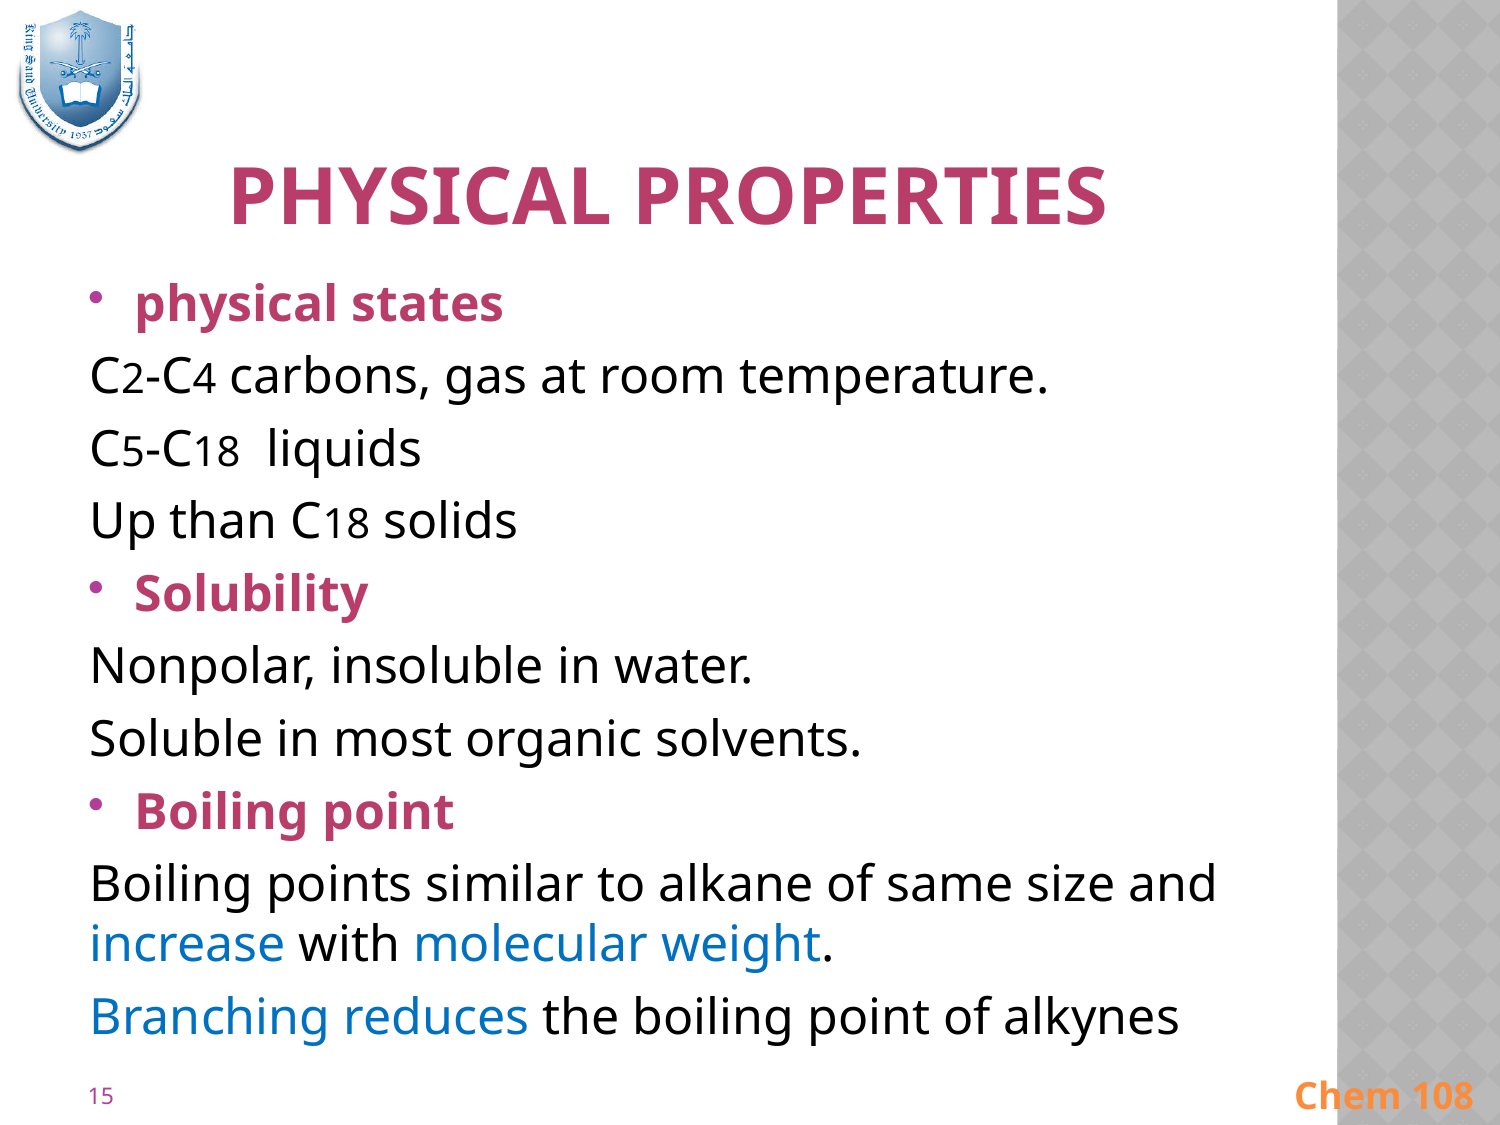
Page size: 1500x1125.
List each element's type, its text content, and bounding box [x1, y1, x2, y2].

title Physical Properties [75, 52, 1263, 240]
picture [0, 0, 159, 160]
slide_number 15 [17, 1075, 115, 1113]
list physical states C2-C4 carbons, gas at room temperature. C5-C18 liquids Up than C18 solids Solubility Nonpolar, insoluble in water. Soluble in most organic solvents. Boiling point Boiling points similar to alkane of same size and increase with molecular weight. Branching reduces the boiling point of alkynes [75, 264, 1341, 1059]
text_box 108 Chem [1279, 1064, 1489, 1125]
